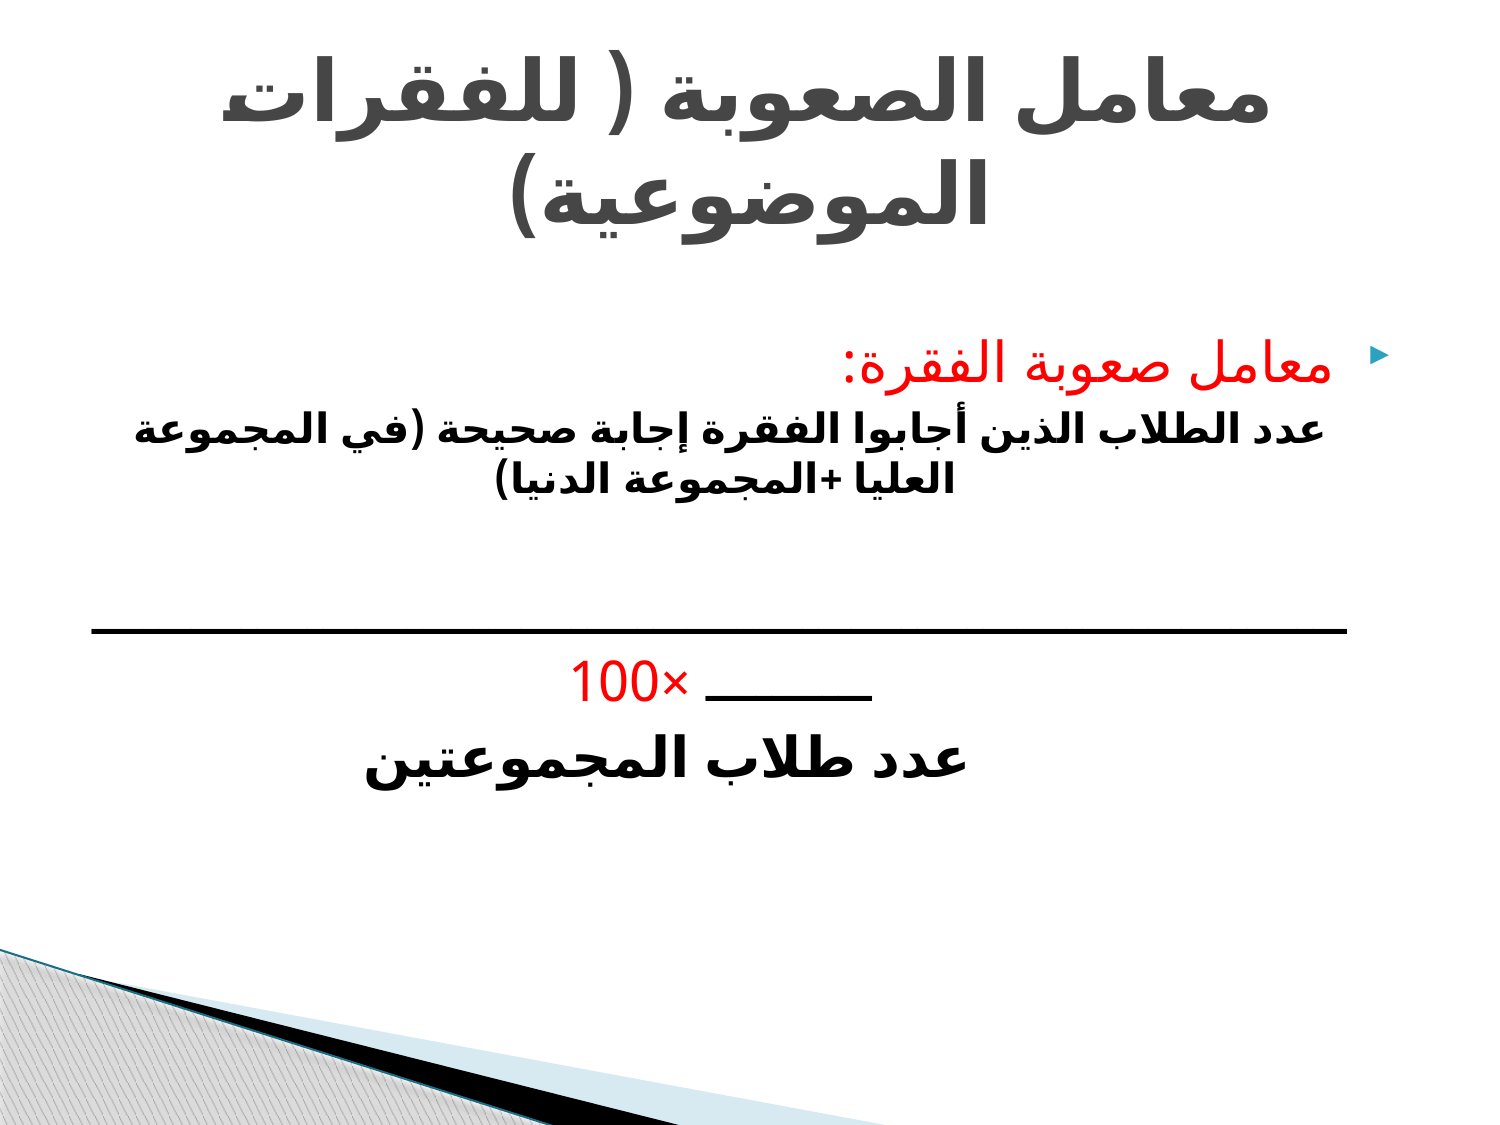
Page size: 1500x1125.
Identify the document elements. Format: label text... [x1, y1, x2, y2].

title معامل الصعوبة ( للفقرات الموضوعية) [75, 45, 1425, 233]
list معامل صعوبة الفقرة: عدد الطلاب الذين أجابوا الفقرة إجابة صحيحة (في المجموعة العليا +المجموعة الدنيا) ــــــــــــــــــــــــــــــــــــــــــــــــــــــــــــــــــــــــــــــــــــــ ×100 عدد طلاب المجموعتين [75, 243, 1425, 986]
